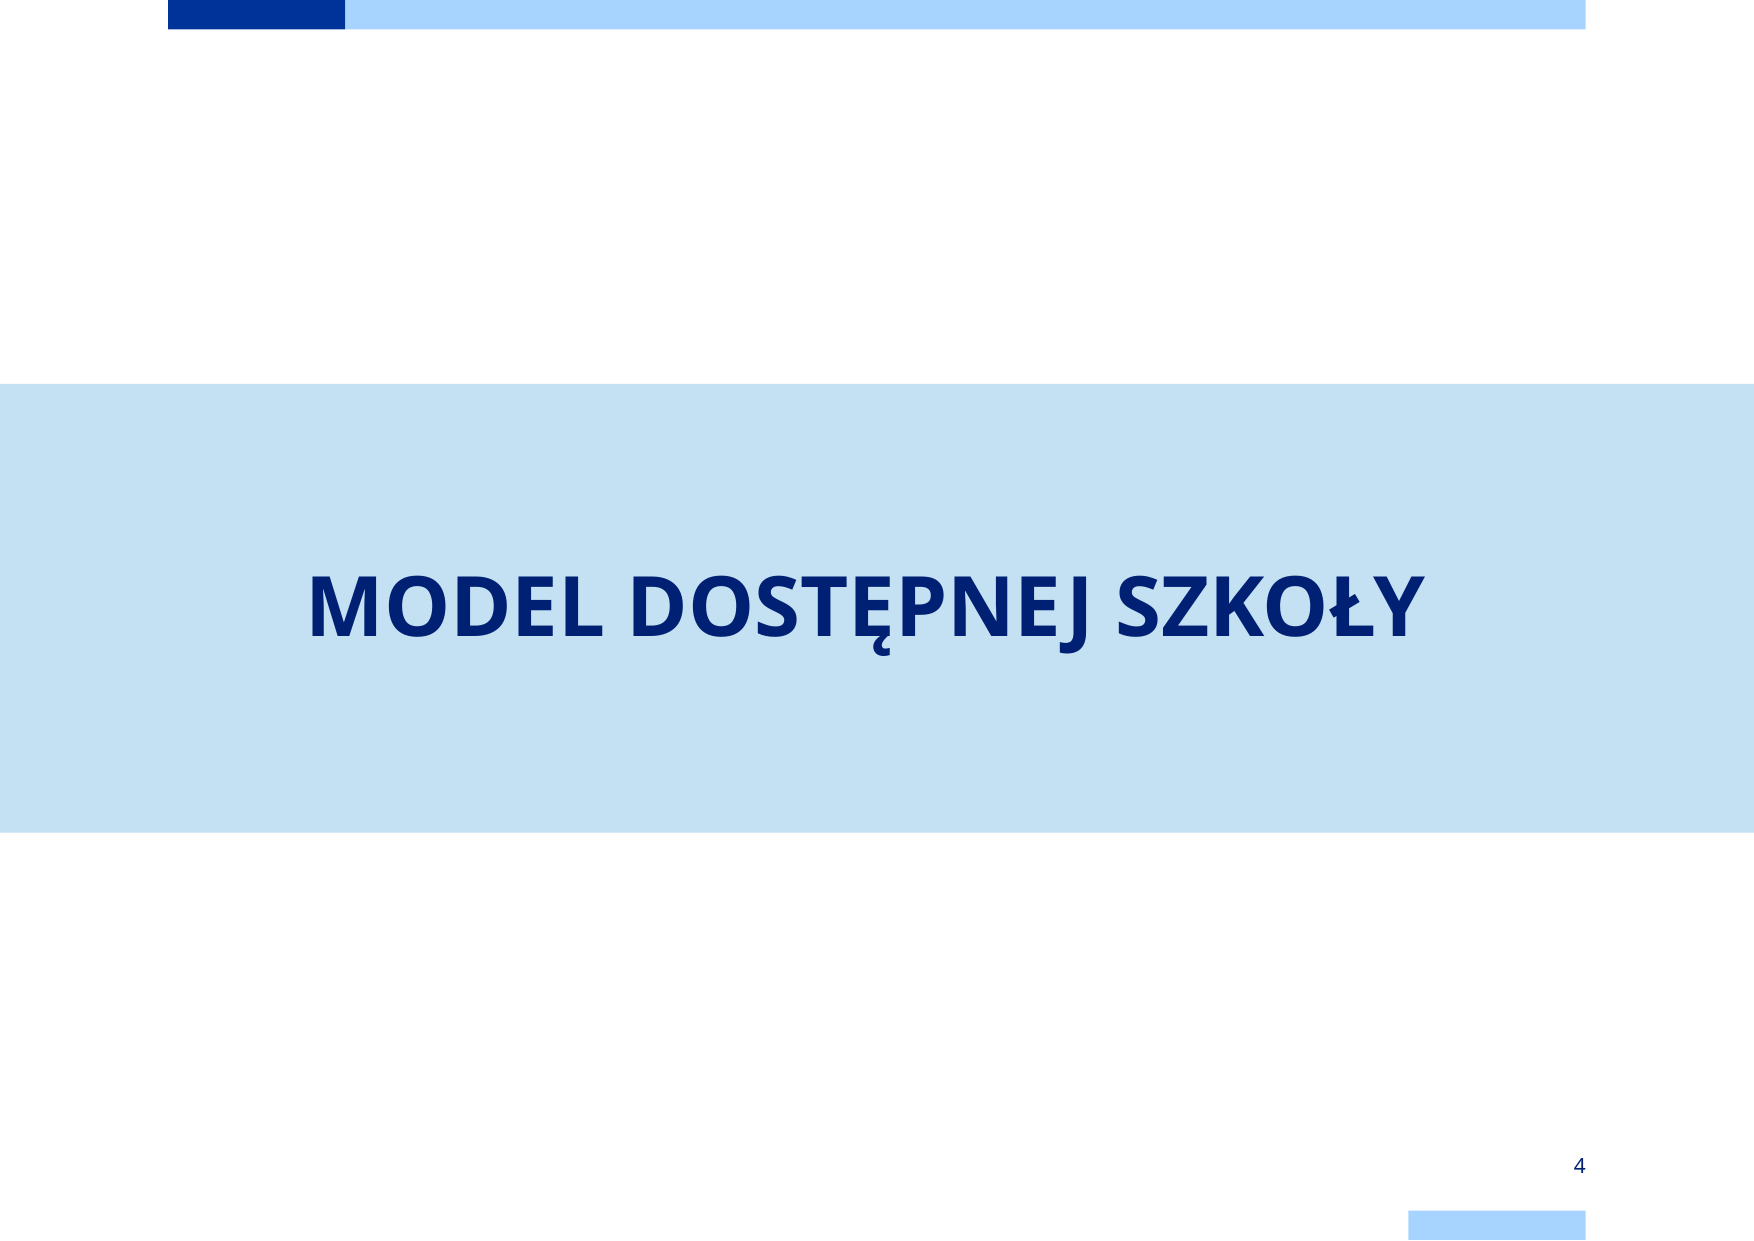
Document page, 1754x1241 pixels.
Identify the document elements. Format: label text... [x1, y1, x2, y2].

list MODEL DOSTĘPNEJ SZKOŁY [0, 383, 1754, 833]
slide_number 4 [1408, 1151, 1586, 1182]
